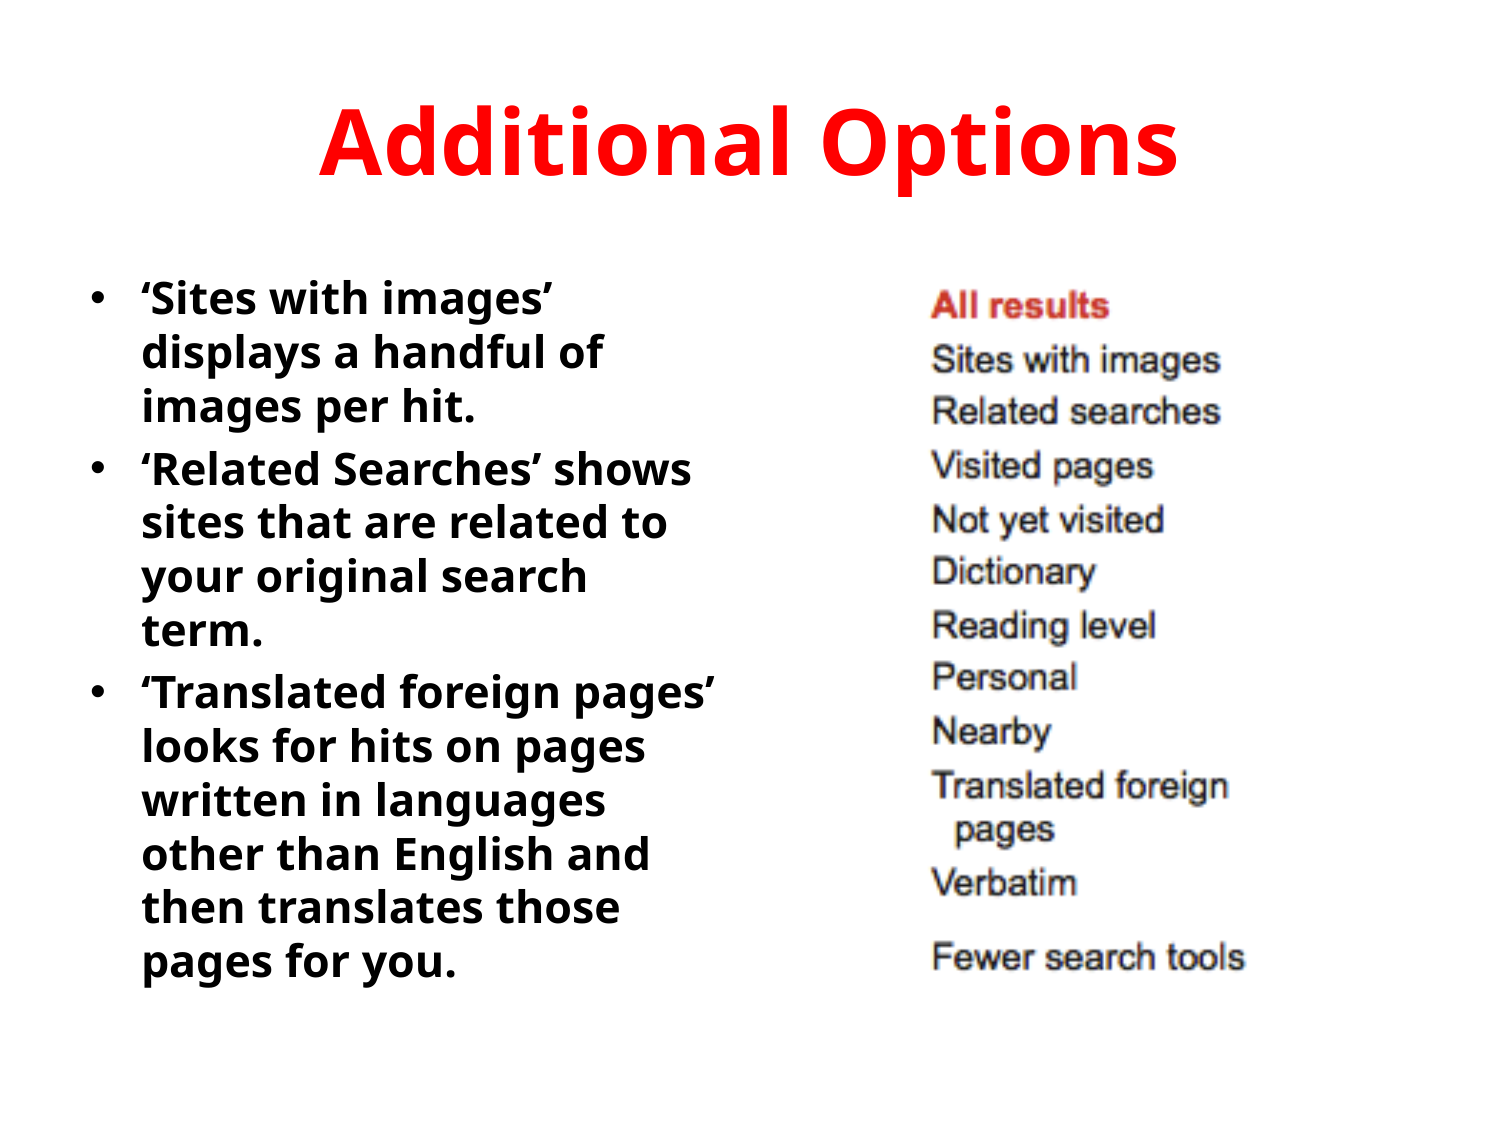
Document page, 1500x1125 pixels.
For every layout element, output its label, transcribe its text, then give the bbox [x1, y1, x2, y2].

title Additional Options [75, 45, 1425, 233]
list ‘Sites with images’ displays a handful of images per hit. ‘Related Searches’ shows sites that are related to your original search term. ‘Translated foreign pages’ looks for hits on pages written in languages other than English and then translates those pages for you. [75, 262, 738, 1005]
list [762, 262, 1426, 1006]
